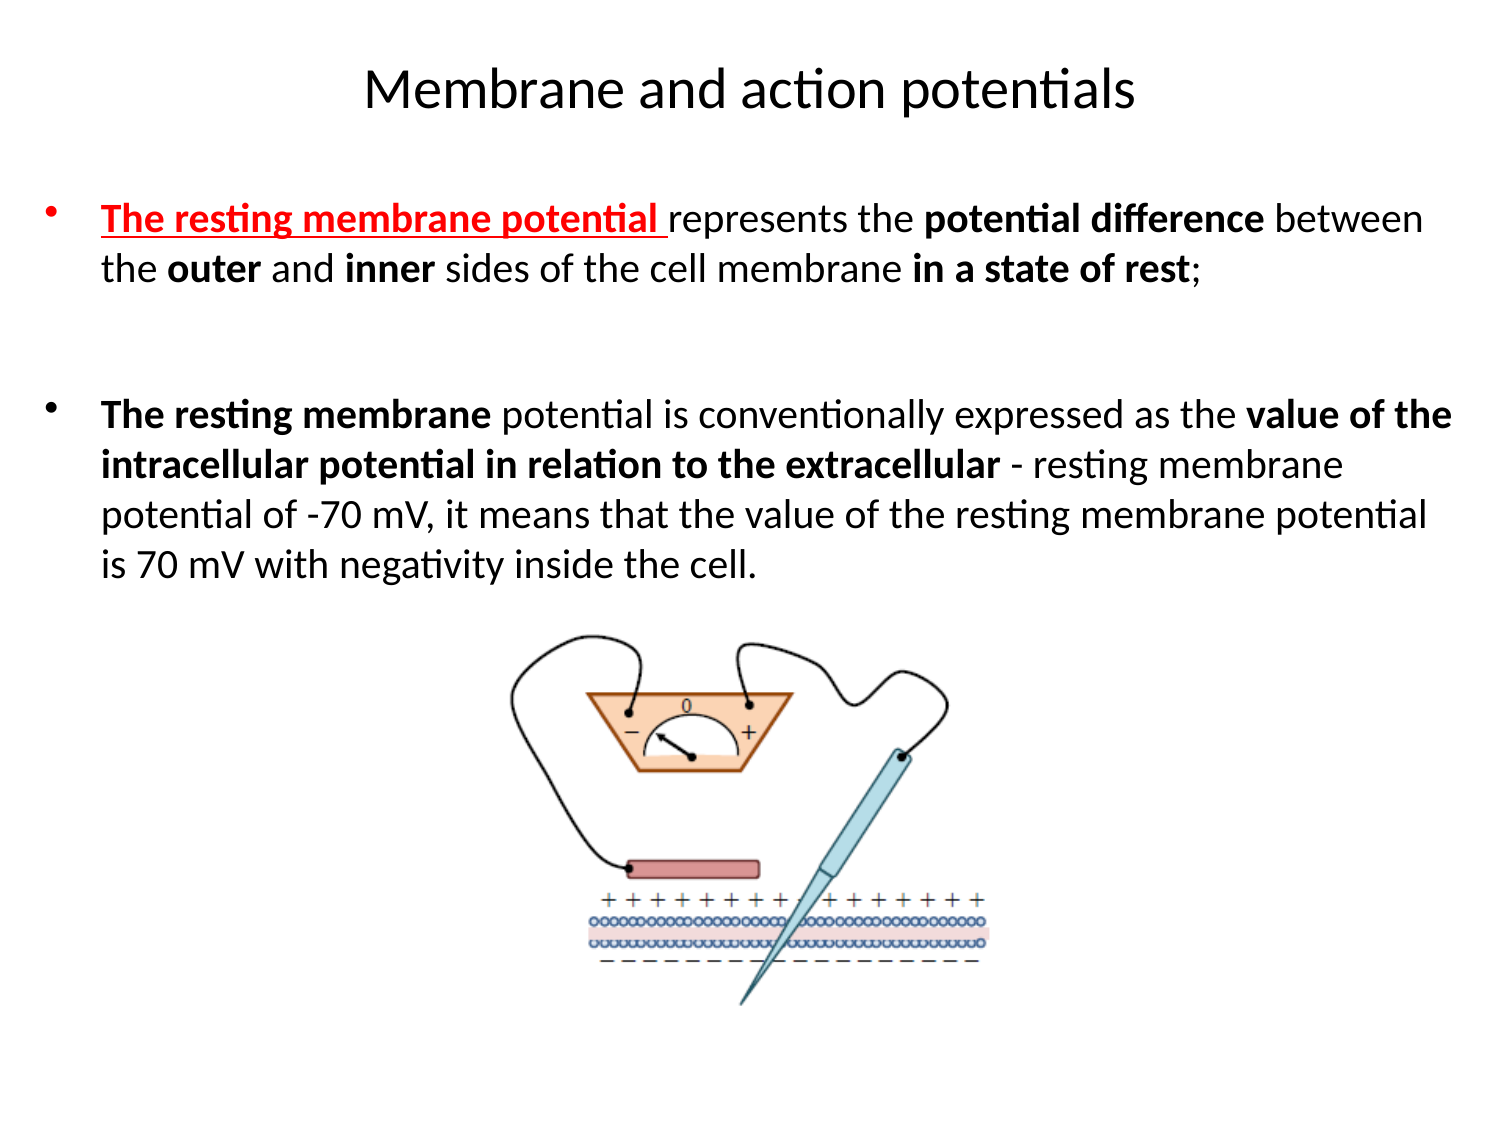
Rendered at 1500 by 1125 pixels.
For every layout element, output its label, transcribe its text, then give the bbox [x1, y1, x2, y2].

list The resting membrane potential represents the potential difference between the outer and inner sides of the cell membrane in a state of rest; The resting membrane potential is conventionally expressed as the value of the intracellular potential in relation to the extracellular - resting membrane potential of -70 mV, it means that the value of the resting membrane potential is 70 mV with negativity inside the cell. [29, 125, 1471, 1107]
picture [432, 597, 1068, 1053]
title Membrane and action potentials [74, 44, 1426, 125]
